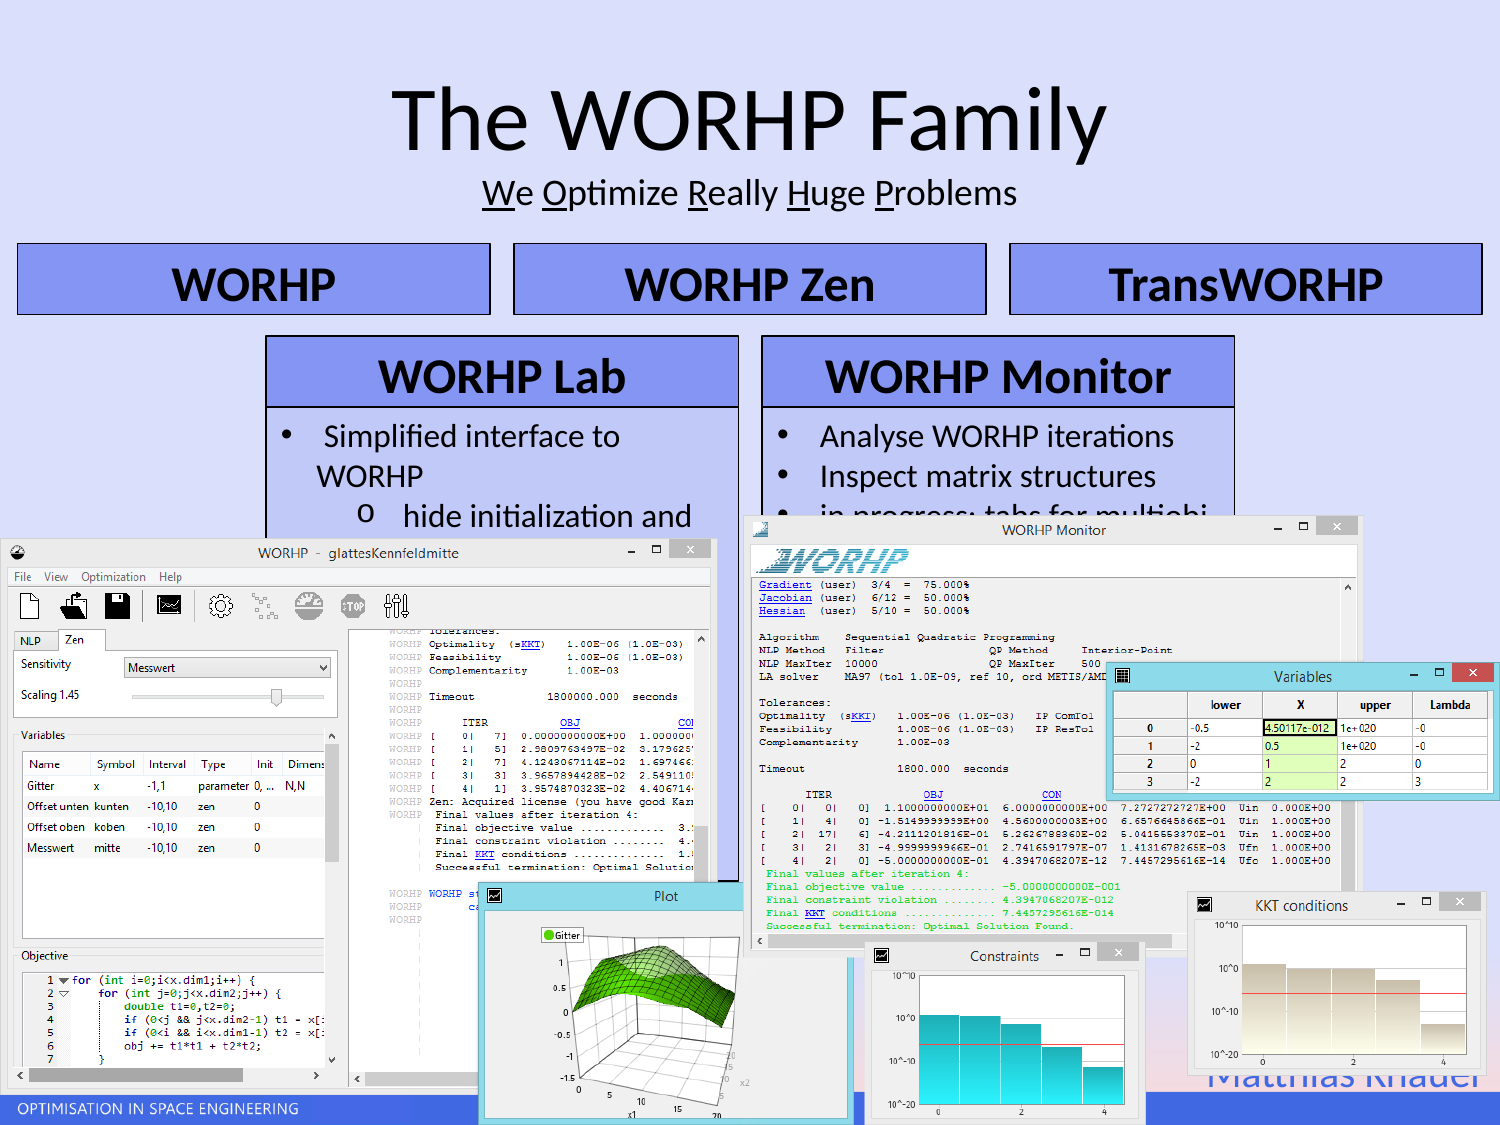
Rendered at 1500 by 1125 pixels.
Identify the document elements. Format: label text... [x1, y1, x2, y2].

picture [0, 515, 1500, 1125]
text_box TransWORHP [1009, 243, 1483, 315]
text_box Simplified interface to WORHP hide initialization and reverse communication from user for common tasks (e.g. data interpolation) easy access to solution Showcase for WORHP features Industrial workshops Education (university, school) [266, 406, 739, 536]
text_box WORHP [17, 243, 491, 315]
text_box WORHP Zen [513, 243, 987, 315]
title The WORHP Family [0, 7, 1500, 160]
text_box WORHP Monitor [762, 336, 1235, 407]
text_box Analyse WORHP iterations Inspect matrix structures in progress: tabs for multiobj. separate dll [762, 407, 1235, 514]
text_box WORHP Lab [266, 336, 739, 406]
text_box We Optimize Really Huge Problems [0, 160, 1500, 221]
